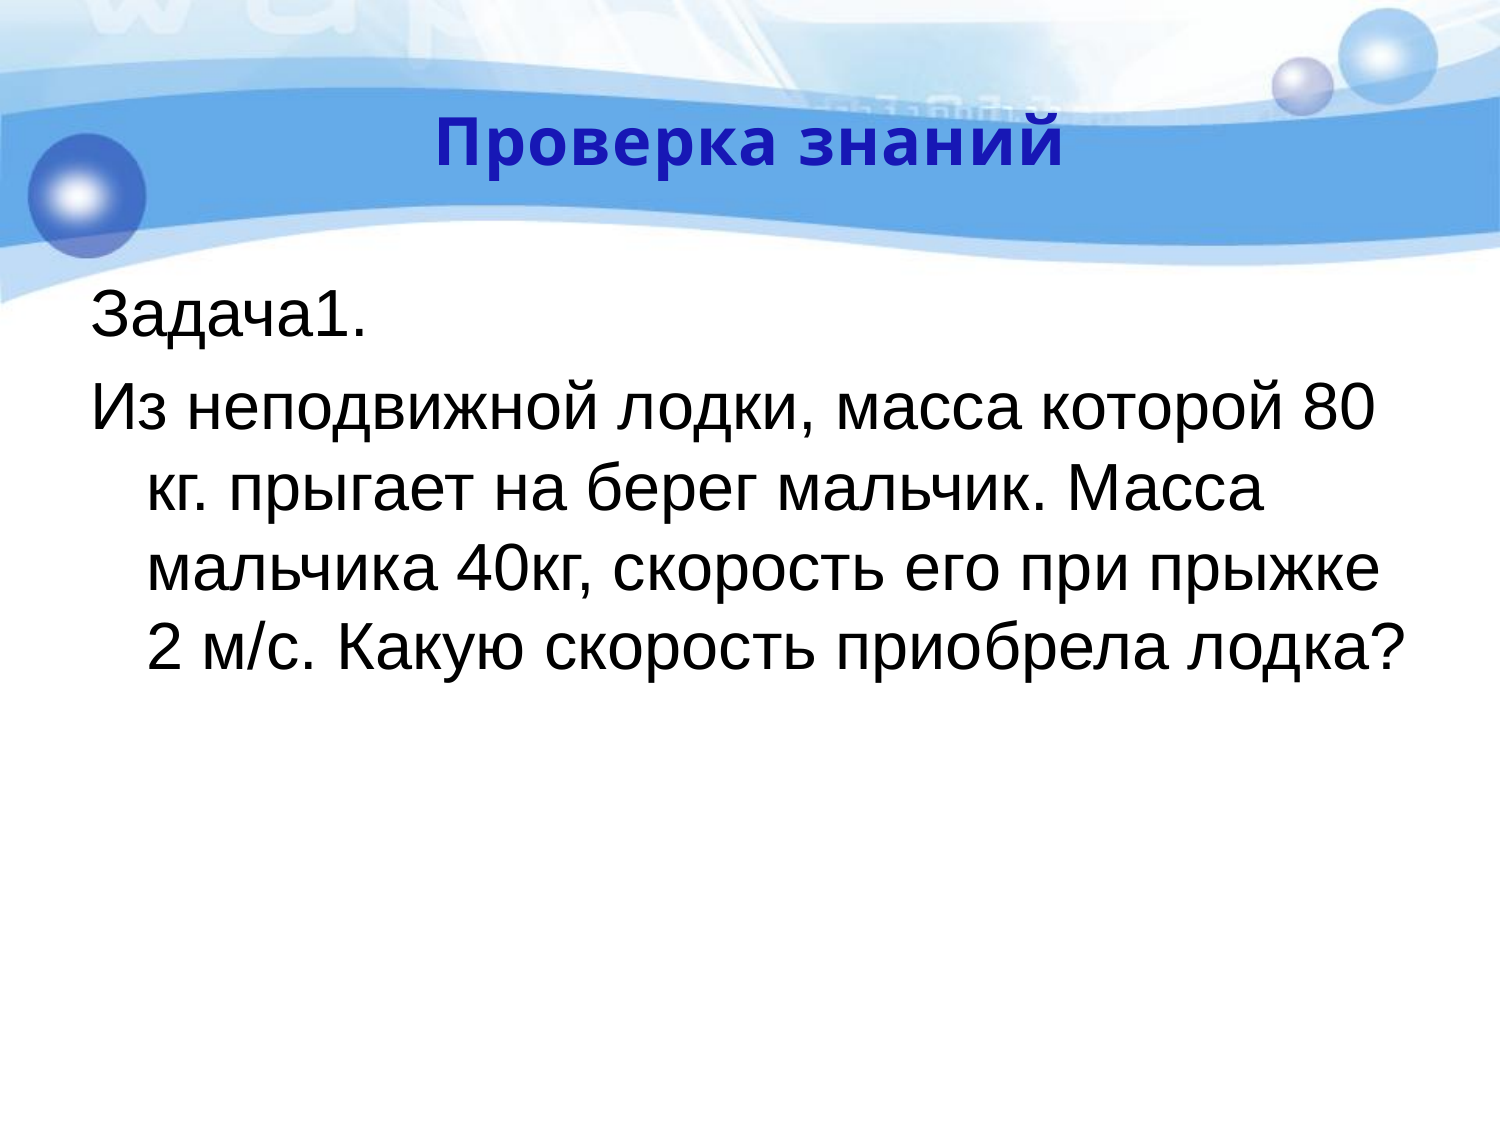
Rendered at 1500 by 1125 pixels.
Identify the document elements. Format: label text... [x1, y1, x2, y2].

title Проверка знаний [74, 44, 1426, 233]
picture [0, 0, 1500, 1125]
list Задача1. Из неподвижной лодки, масса которой 80 кг. прыгает на берег мальчик. Масса мальчика 40кг, скорость его при прыжке 2 м/с. Какую скорость приобрела лодка? [74, 262, 1426, 1006]
